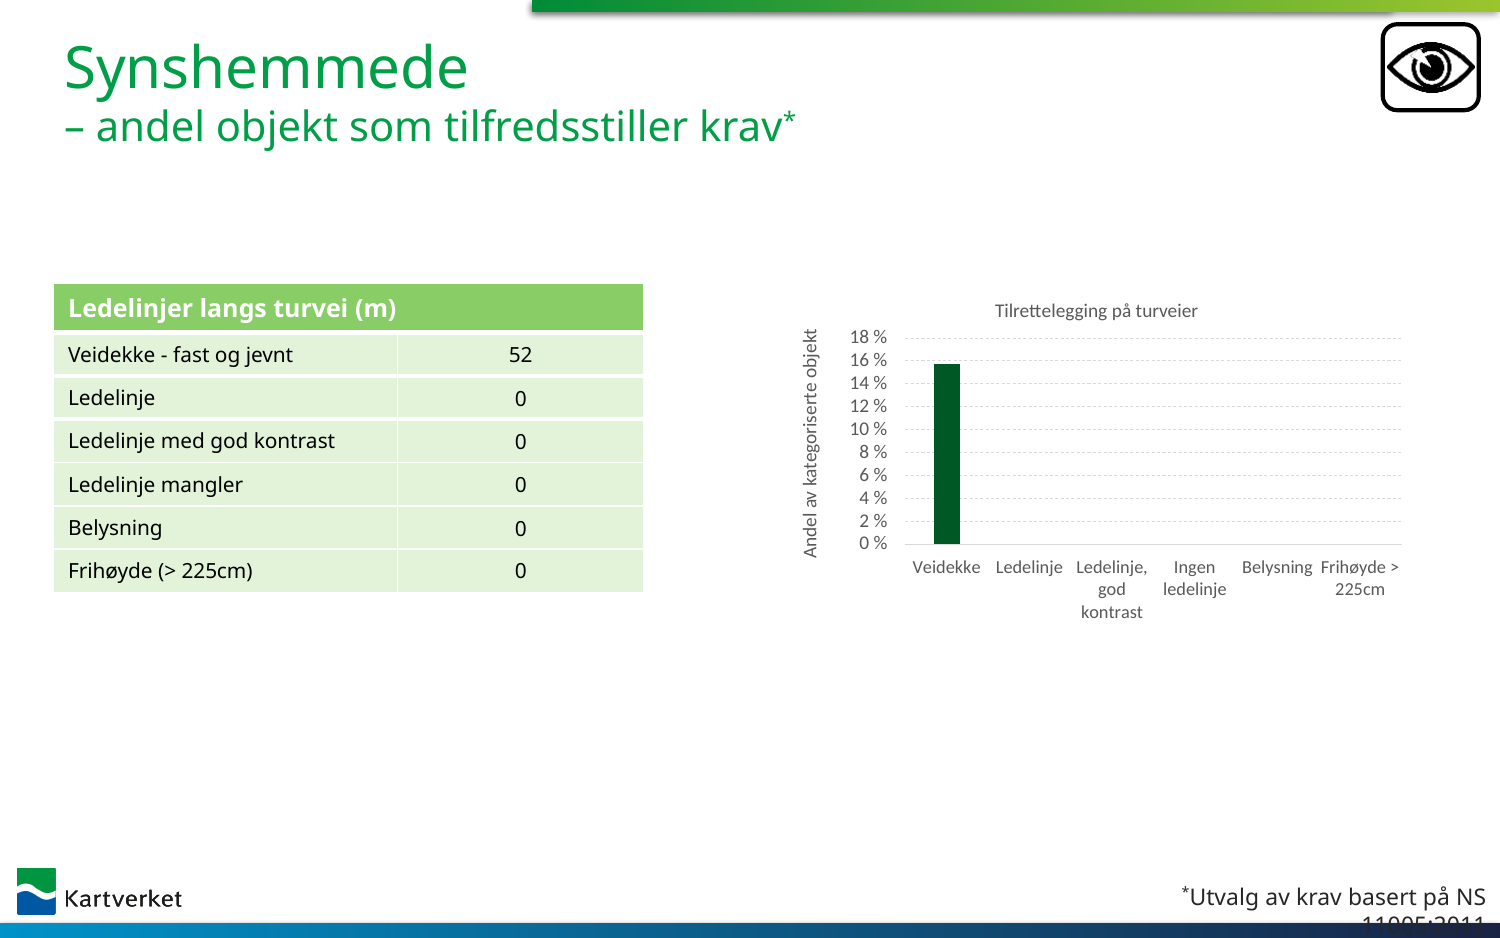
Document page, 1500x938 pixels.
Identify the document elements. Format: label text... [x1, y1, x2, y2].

table_cell 0 [398, 378, 643, 417]
table_cell 0 [398, 421, 643, 462]
table_cell Veidekke - fast og jevnt [54, 335, 397, 374]
table_header Ledelinjer langs turvei (m) [54, 284, 643, 330]
table_cell 52 [398, 335, 643, 374]
table_cell Frihøyde (> 225cm) [54, 550, 397, 592]
table_cell 0 [398, 463, 643, 505]
text_box *Utvalg av krav basert på NS 11005:2011 [1068, 873, 1500, 938]
table_cell Belysning [54, 507, 397, 548]
table_cell 0 [398, 550, 643, 592]
table_cell Ledelinje [54, 378, 397, 417]
picture [791, 291, 1402, 630]
text_box Synshemmede – andel objekt som tilfredsstiller krav* [49, 24, 1431, 158]
table_cell Ledelinje mangler [54, 463, 397, 505]
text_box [1382, 24, 1480, 111]
table_cell Ledelinje med god kontrast [54, 421, 397, 462]
table_cell 0 [398, 507, 643, 548]
